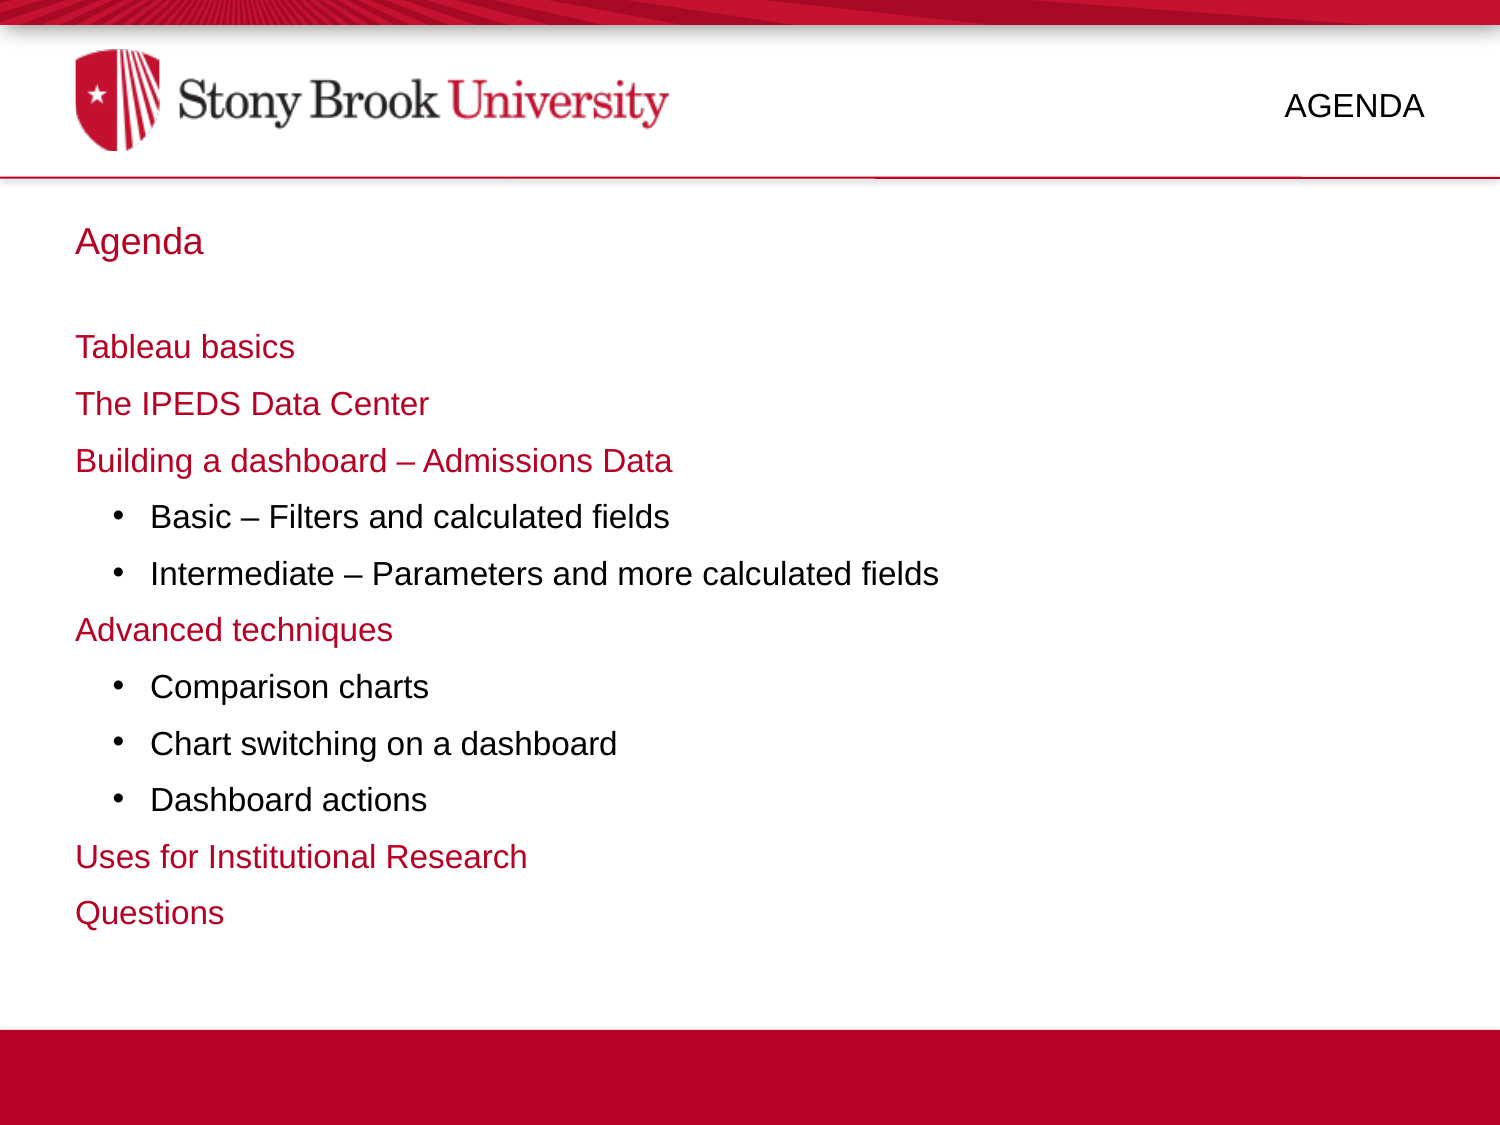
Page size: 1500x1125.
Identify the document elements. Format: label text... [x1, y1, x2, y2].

picture [0, 0, 1500, 25]
text_box Agenda Tableau basics The IPEDS Data Center Building a dashboard – Admissions Data Basic – Filters and calculated fields Intermediate – Parameters and more calculated fields Advanced techniques Comparison charts Chart switching on a dashboard Dashboard actions Uses for Institutional Research Questions [74, 217, 1425, 989]
list Agenda [776, 76, 1425, 139]
